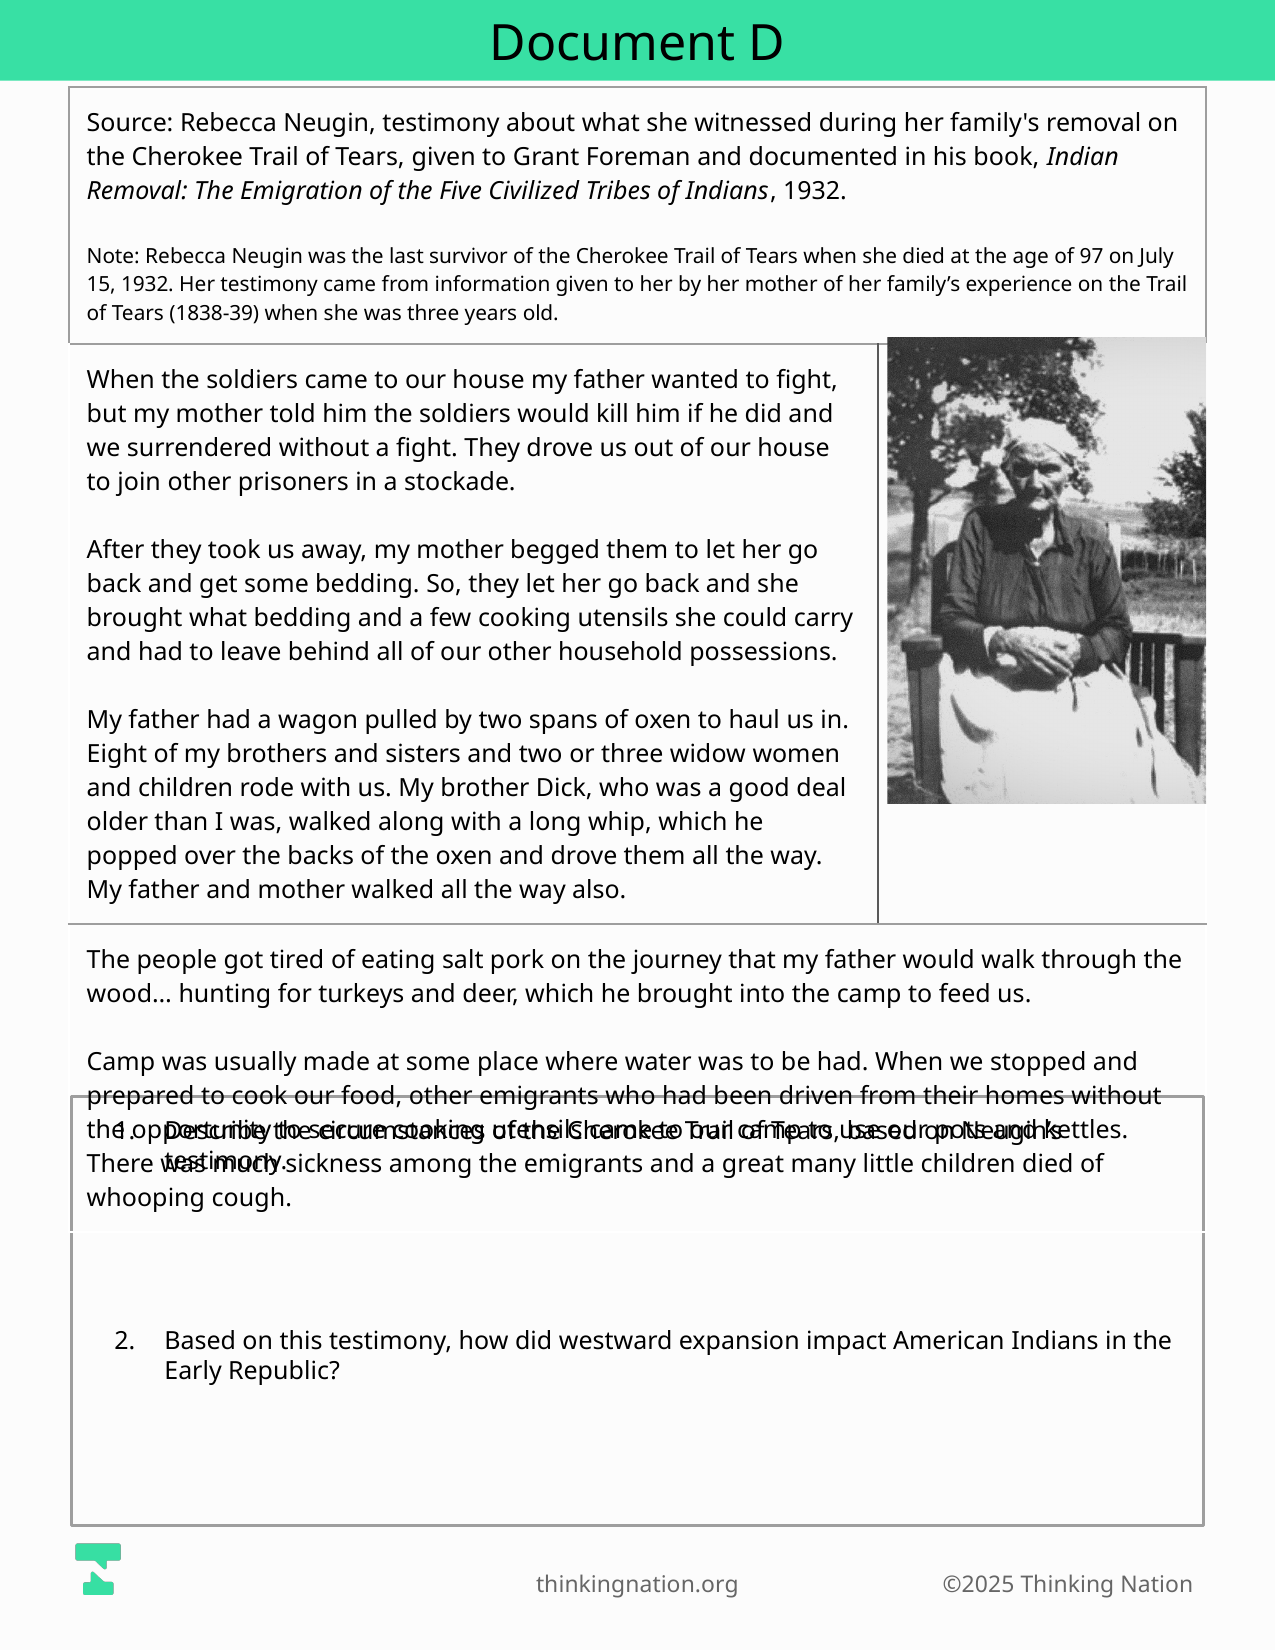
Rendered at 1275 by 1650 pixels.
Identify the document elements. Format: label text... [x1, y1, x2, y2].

table_cell The people got tired of eating salt pork on the journey that my father would walk through the wood… hunting for turkeys and deer, which he brought into the camp to feed us. Camp was usually made at some place where water was to be had. When we stopped and prepared to cook our food, other emigrants who had been driven from their homes without the opportunity to secure cooking utensils came to our camp to use our pots and kettles. There was much sickness among the emigrants and a great many little children died of whooping cough. [70, 925, 1205, 1231]
picture [62, 1533, 134, 1605]
text_box Document D [0, 0, 1275, 81]
table_header Source: Rebecca Neugin, testimony about what she witnessed during her family's removal on the Cherokee Trail of Tears, given to Grant Foreman and documented in his book, Indian Removal: The Emigration of the Five Civilized Tribes of Indians, 1932. Note: Rebecca Neugin was the last survivor of the Cherokee Trail of Tears when she died at the age of 97 on July 15, 1932. Her testimony came from information given to her by her mother of her family’s experience on the Trail of Tears (1838-39) when she was three years old. [70, 88, 1205, 343]
table_cell [879, 345, 1205, 923]
table_cell When the soldiers came to our house my father wanted to fight, but my mother told him the soldiers would kill him if he did and we surrendered without a fight. They drove us out of our house to join other prisoners in a stockade. After they took us away, my mother begged them to let her go back and get some bedding. So, they let her go back and she brought what bedding and a few cooking utensils she could carry and had to leave behind all of our other household possessions. My father had a wagon pulled by two spans of oxen to haul us in. Eight of my brothers and sisters and two or three widow women and children rode with us. My brother Dick, who was a good deal older than I was, walked along with a long whip, which he popped over the backs of the oxen and drove them all the way. My father and mother walked all the way also. [70, 345, 877, 923]
text_box ©2025 Thinking Nation [907, 1553, 1210, 1605]
text_box Describe the circumstances of the Cherokee Trail of Tears, based on Neugin’s testimony. Based on this testimony, how did westward expansion impact American Indians in the Early Republic? [71, 1233, 1204, 1526]
picture [887, 337, 1207, 804]
text_box thinkingnation.org [486, 1553, 789, 1605]
